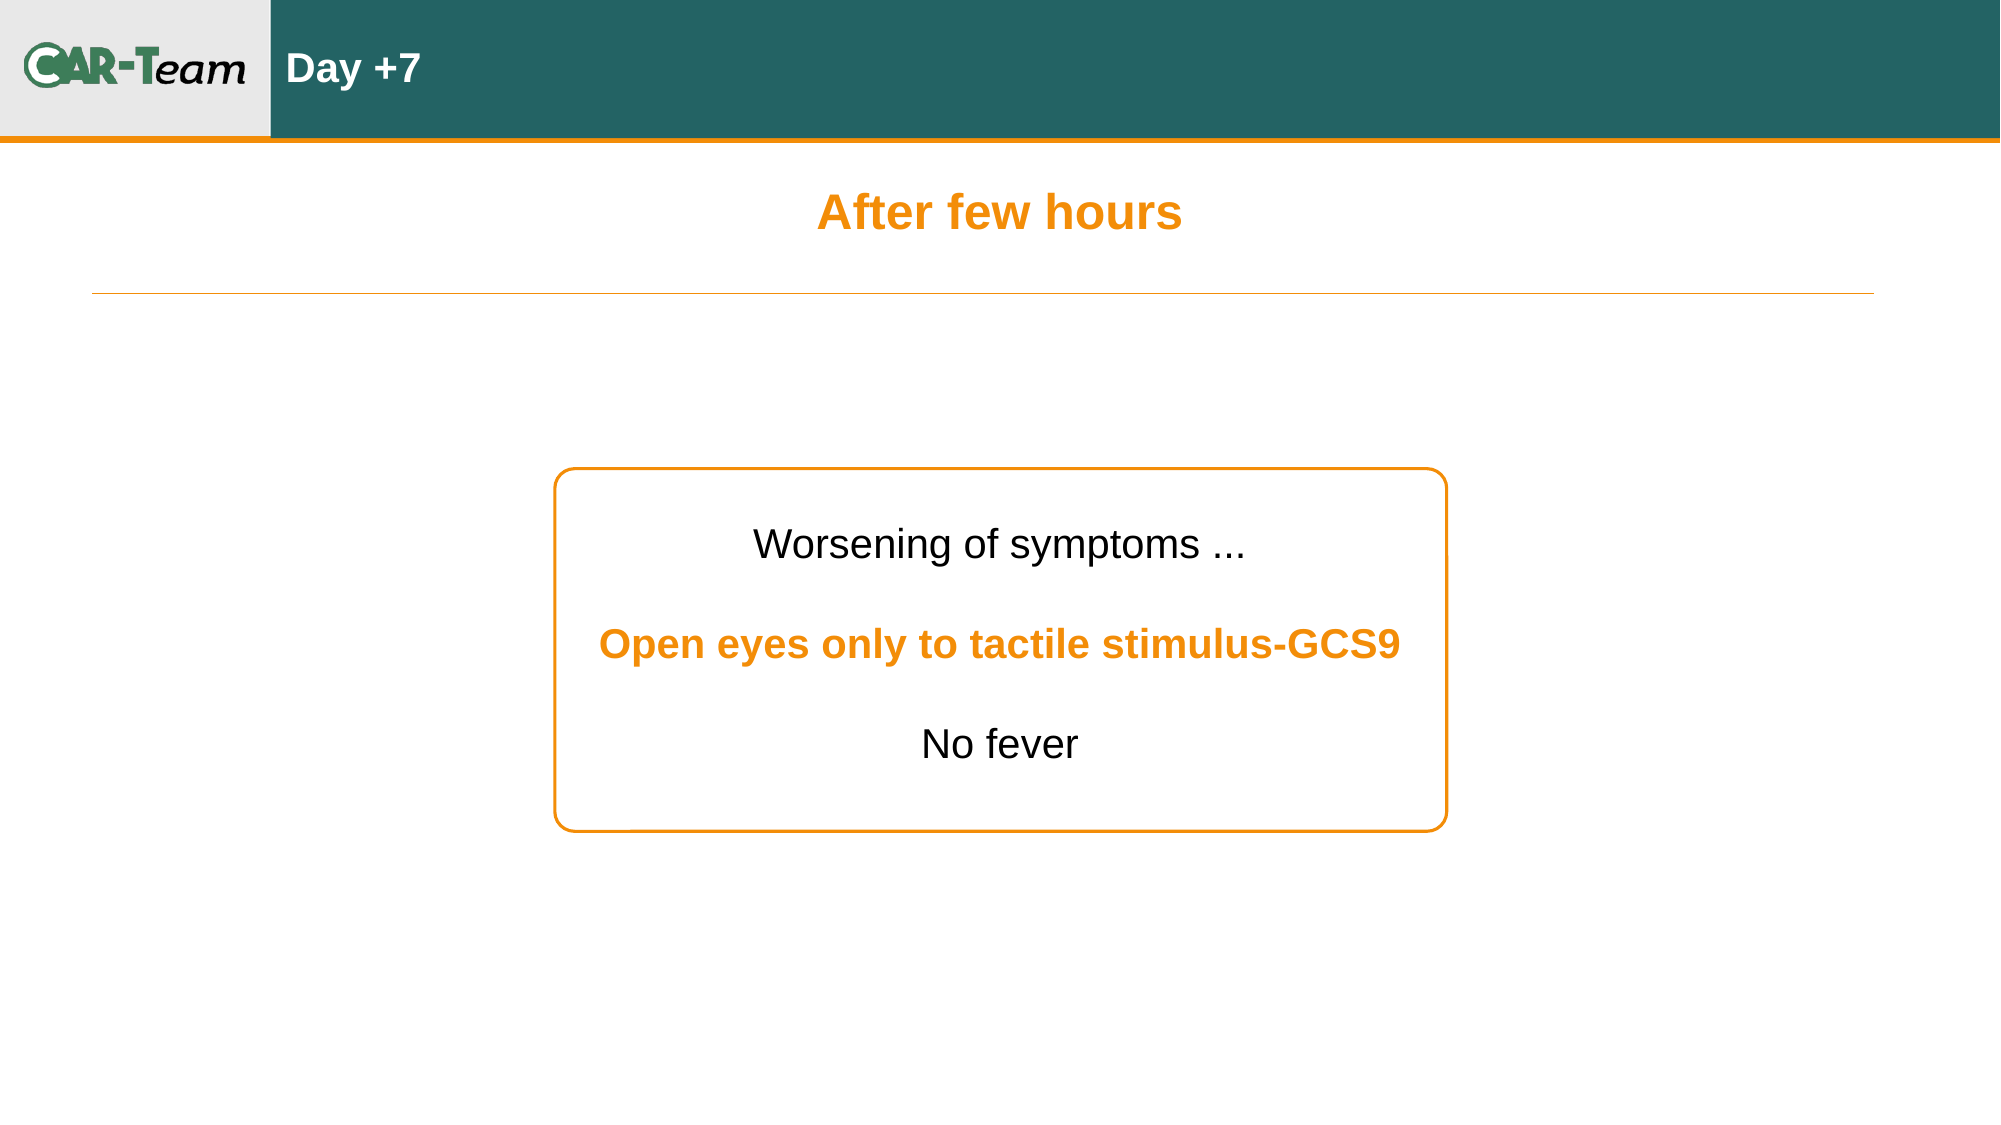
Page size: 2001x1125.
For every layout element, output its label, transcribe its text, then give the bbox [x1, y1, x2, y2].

text_box After few hours [801, 171, 1199, 247]
title Day +7 [270, 0, 1996, 139]
picture [24, 42, 245, 88]
text_box [553, 467, 1448, 833]
